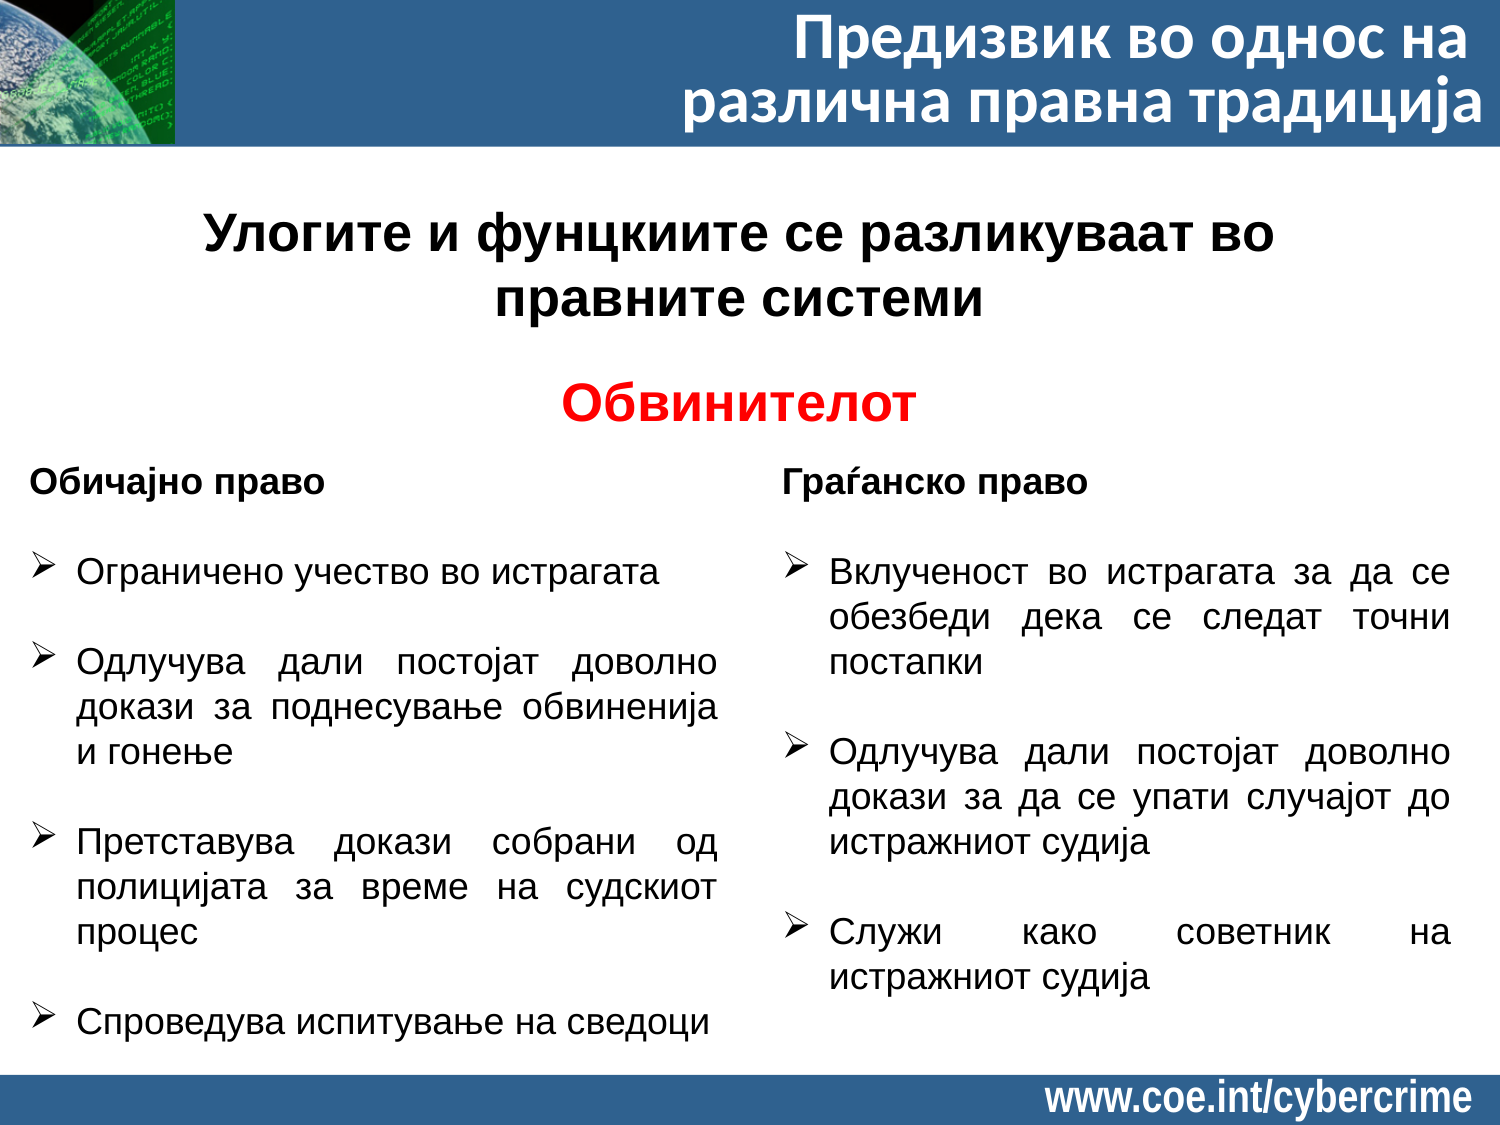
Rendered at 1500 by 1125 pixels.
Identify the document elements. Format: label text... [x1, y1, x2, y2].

text_box [0, 1073, 1030, 1125]
picture [0, 0, 175, 144]
text_box www.coe.int/cybercrime [1030, 1059, 1500, 1125]
text_box Обичајно право Ограничено учество во истрагата Одлучува дали постојат доволно докази за поднесување обвиненија и гонење Претставува докази собрани од полицијата за време на судскиот процес Спроведува испитување на сведоци [14, 449, 733, 1050]
text_box Улогите и фунцкиите се разликуваат во правните системи Обвинителот [100, 190, 1380, 440]
text_box Предизвик во однос на различна правна традиција [177, 0, 1500, 149]
text_box Граѓанско право Вклученост во истрагата за да се обезбеди дека се следат точни постапки Одлучува дали постојат доволно докази за да се упати случајот до истражниот судија Служи како советник на истражниот судија [767, 449, 1466, 1005]
